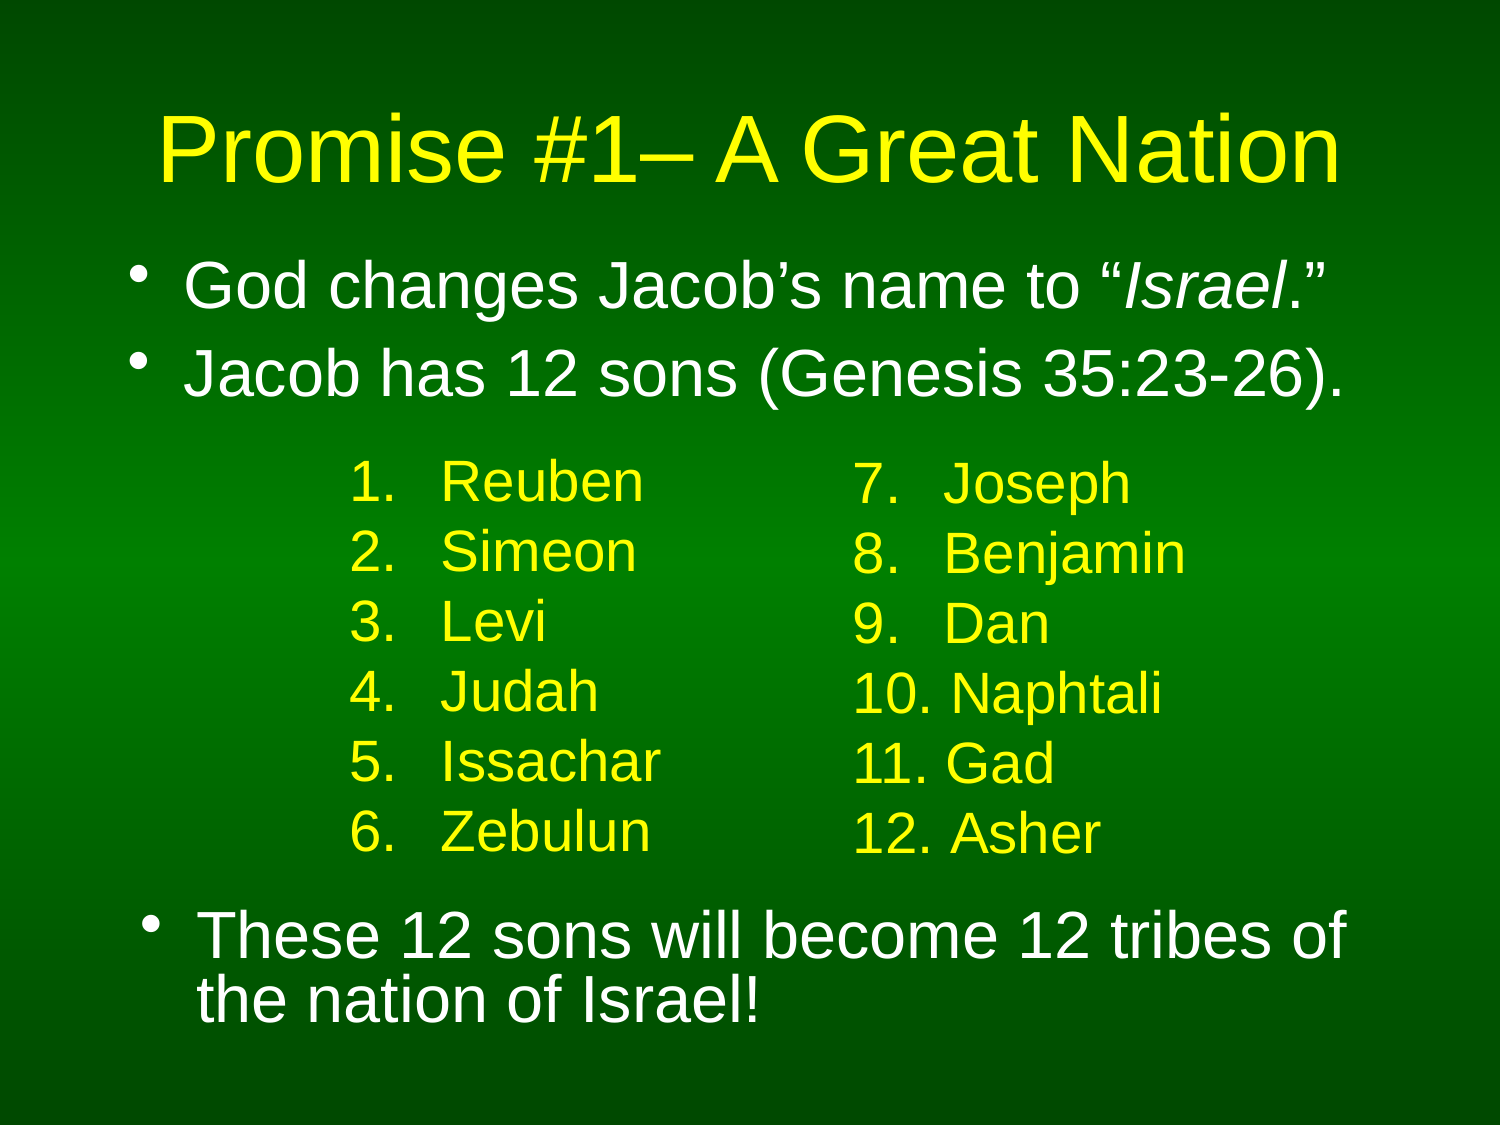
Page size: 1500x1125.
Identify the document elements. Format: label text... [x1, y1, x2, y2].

text_box These 12 sons will become 12 tribes of the nation of Israel! [124, 899, 1400, 1038]
text_box Jacob has 12 sons (Genesis 35:23-26). [112, 337, 1388, 438]
text_box Reuben Simeon Levi Judah Issachar Zebulun [334, 435, 677, 871]
title Promise #1– A Great Nation [37, 50, 1463, 238]
list God changes Jacob’s name to “Israel.” [112, 249, 1388, 337]
text_box Joseph Benjamin Dan Naphtali Gad Asher [837, 437, 1203, 873]
